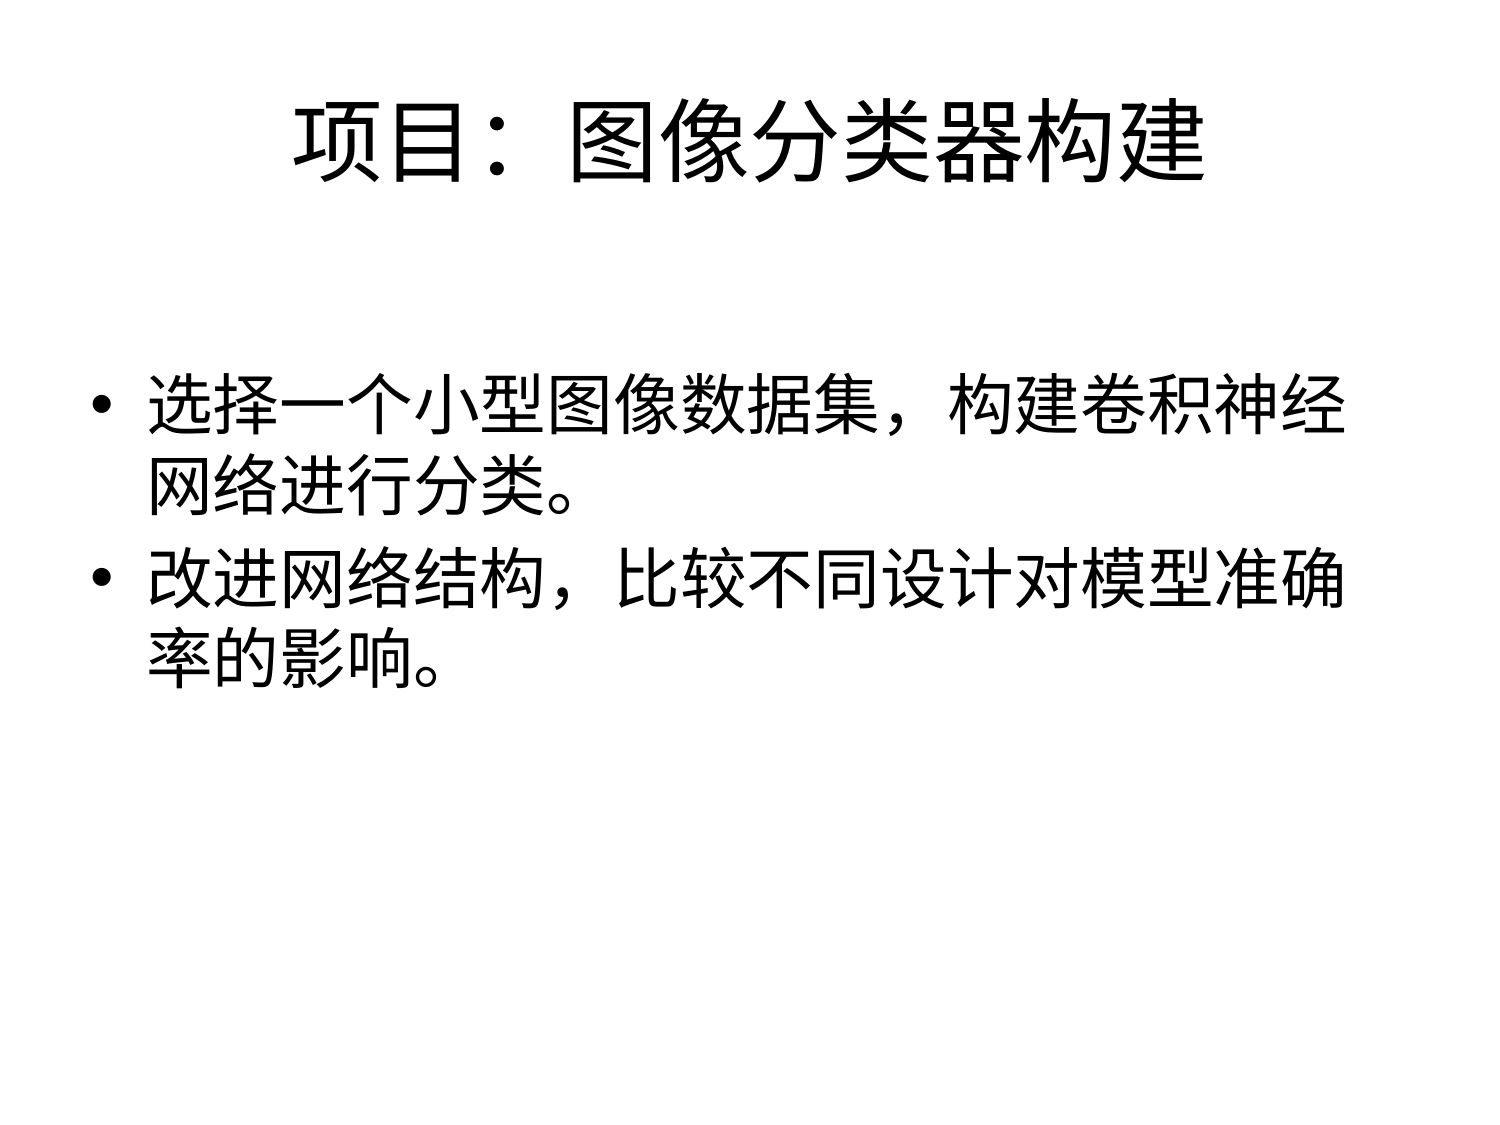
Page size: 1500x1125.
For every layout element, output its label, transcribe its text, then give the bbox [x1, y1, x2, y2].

title 项目：图像分类器构建 [75, 45, 1425, 233]
list 选择一个小型图像数据集，构建卷积神经网络进行分类。 改进网络结构，比较不同设计对模型准确率的影响。 [75, 262, 1425, 1005]
